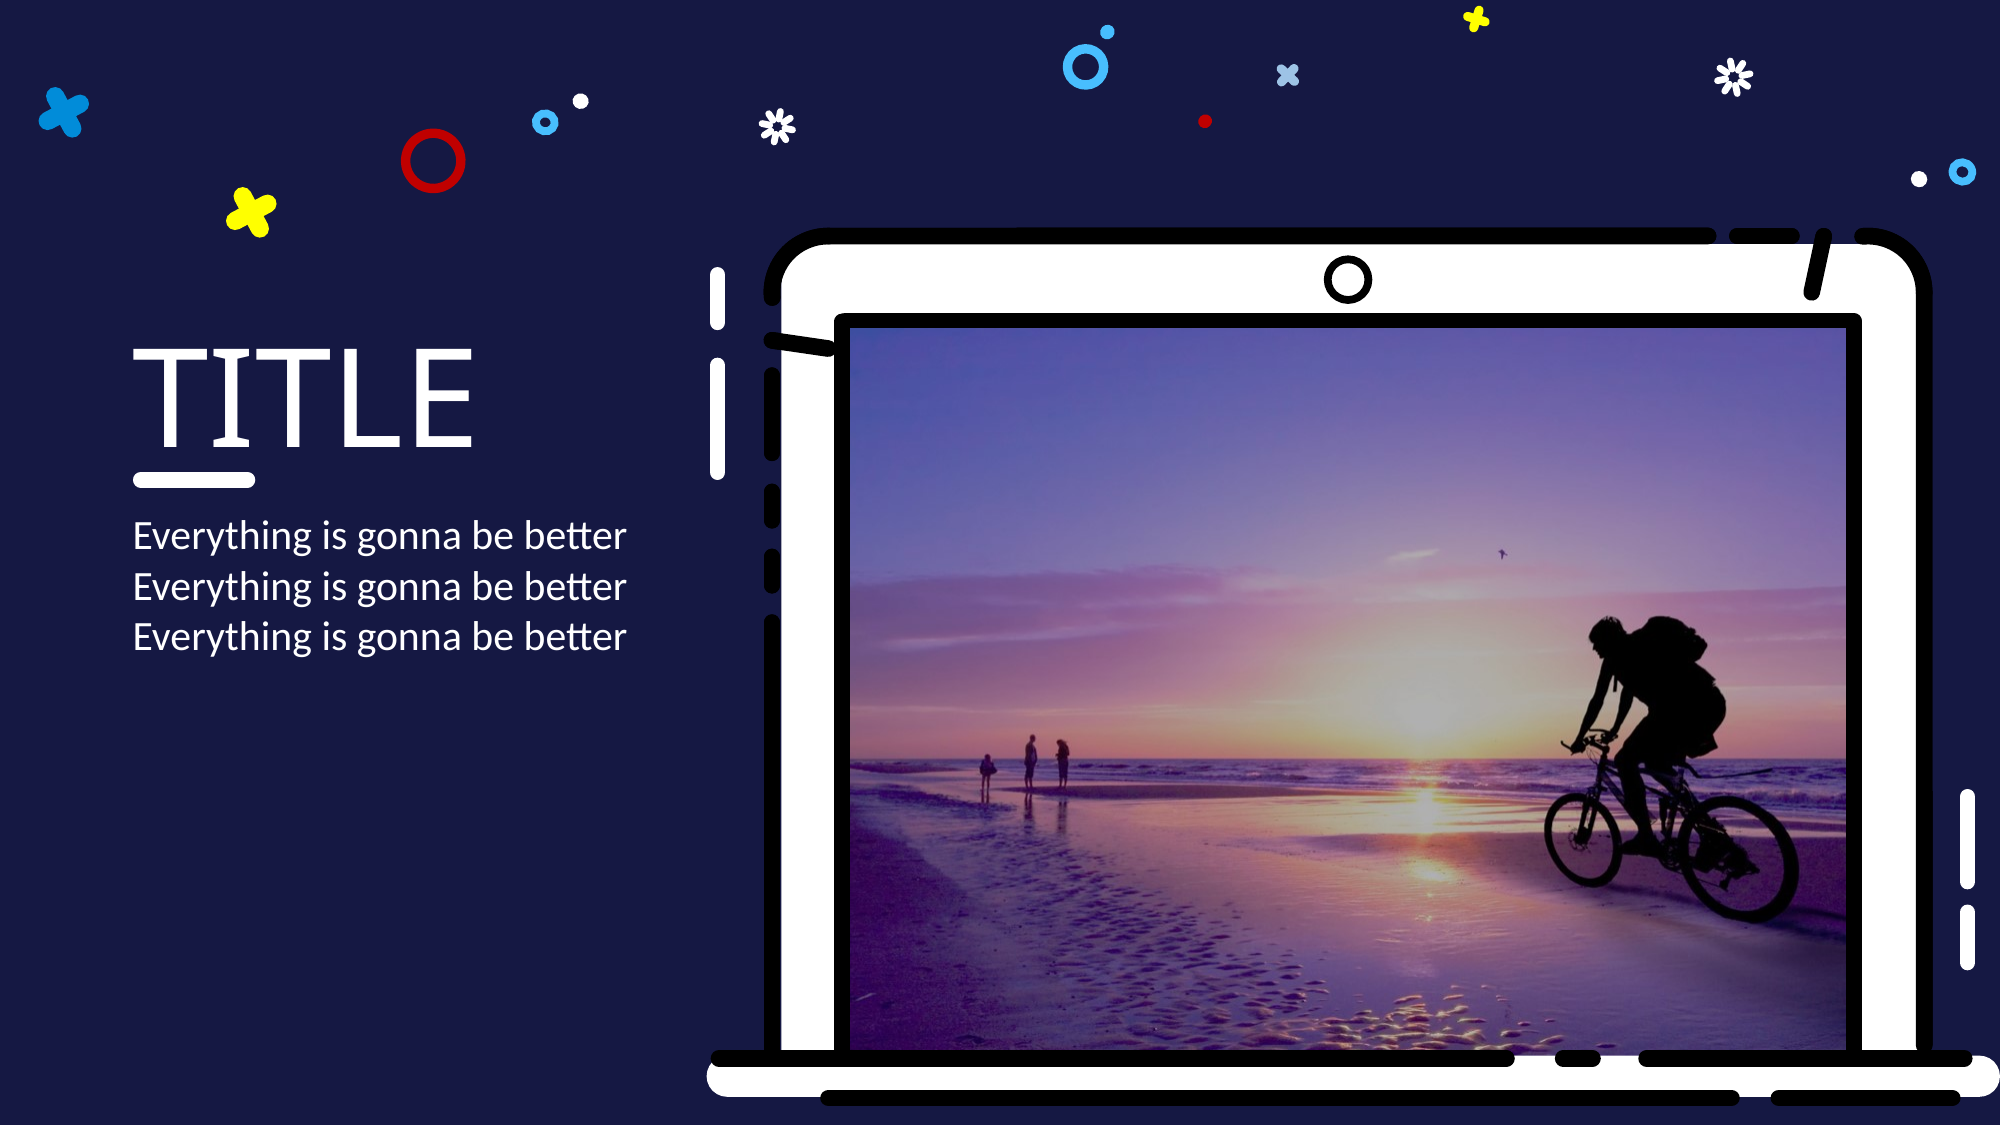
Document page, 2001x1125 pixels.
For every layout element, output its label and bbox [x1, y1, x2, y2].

text_box [223, 184, 279, 240]
text_box [705, 1054, 2000, 1098]
picture [839, 1058, 1856, 1067]
text_box [1754, 0, 2000, 190]
text_box [771, 235, 1925, 1058]
text_box [36, 84, 92, 140]
text_box [519, 0, 677, 333]
text_box [117, 302, 722, 769]
text_box [892, 0, 1460, 93]
